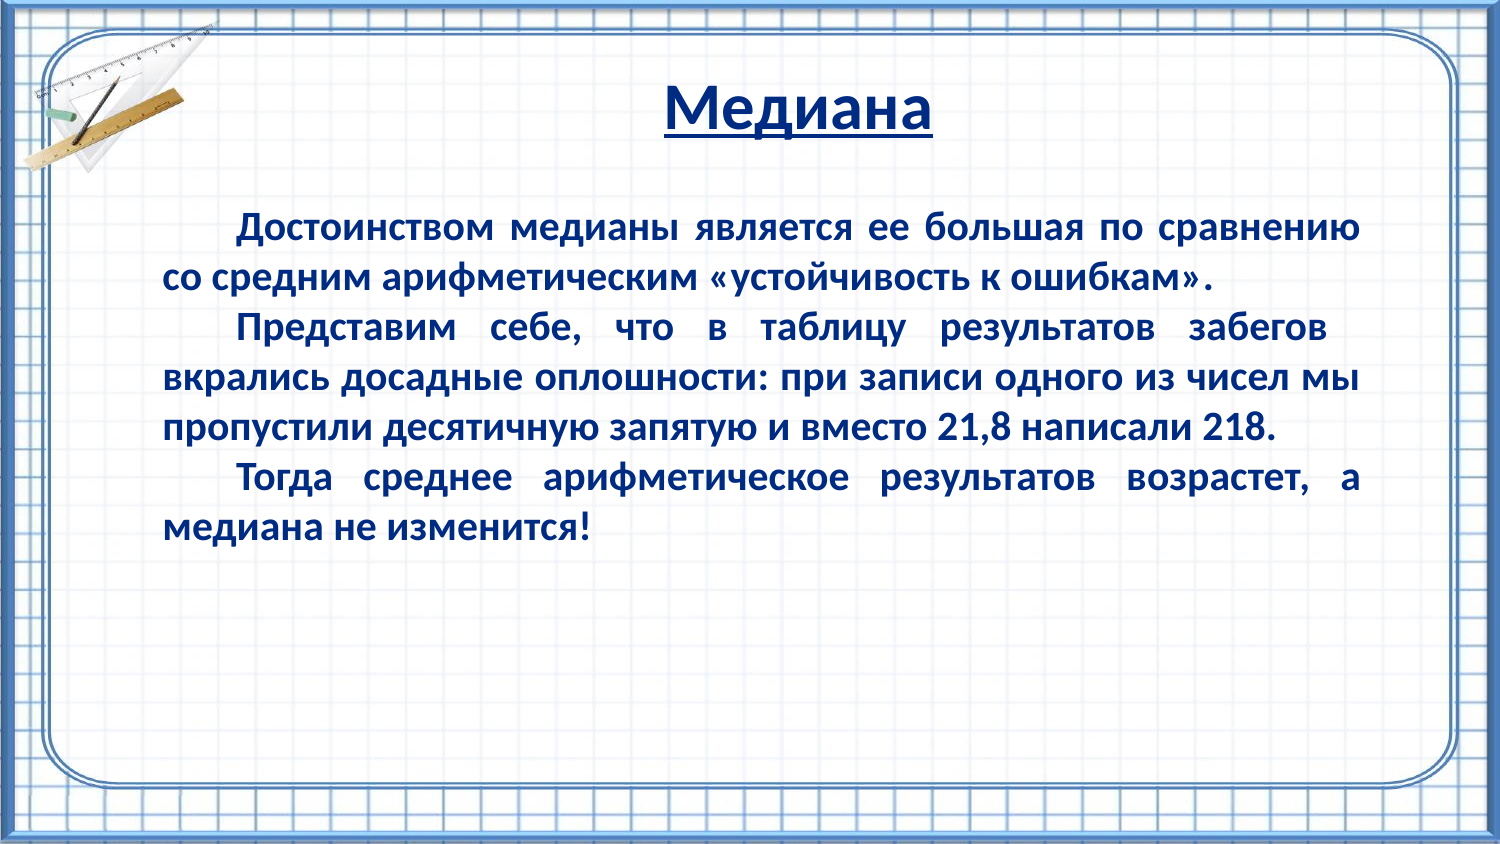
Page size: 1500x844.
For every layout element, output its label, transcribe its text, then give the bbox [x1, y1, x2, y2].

picture [0, 0, 1500, 844]
text_box Медиана [206, 55, 1317, 151]
text_box Достоинством медианы является ее большая по сравнению со средним арифметическим «устойчивость к ошибкам». Представим себе, что в таблицу результатов забегов вкрались досадные оплошности: при записи одного из чисел мы пропустили десятичную запятую и вместо 21,8 написали 218. Тогда среднее арифметическое результатов возрастет, а медиана не изменится! [147, 191, 1376, 557]
